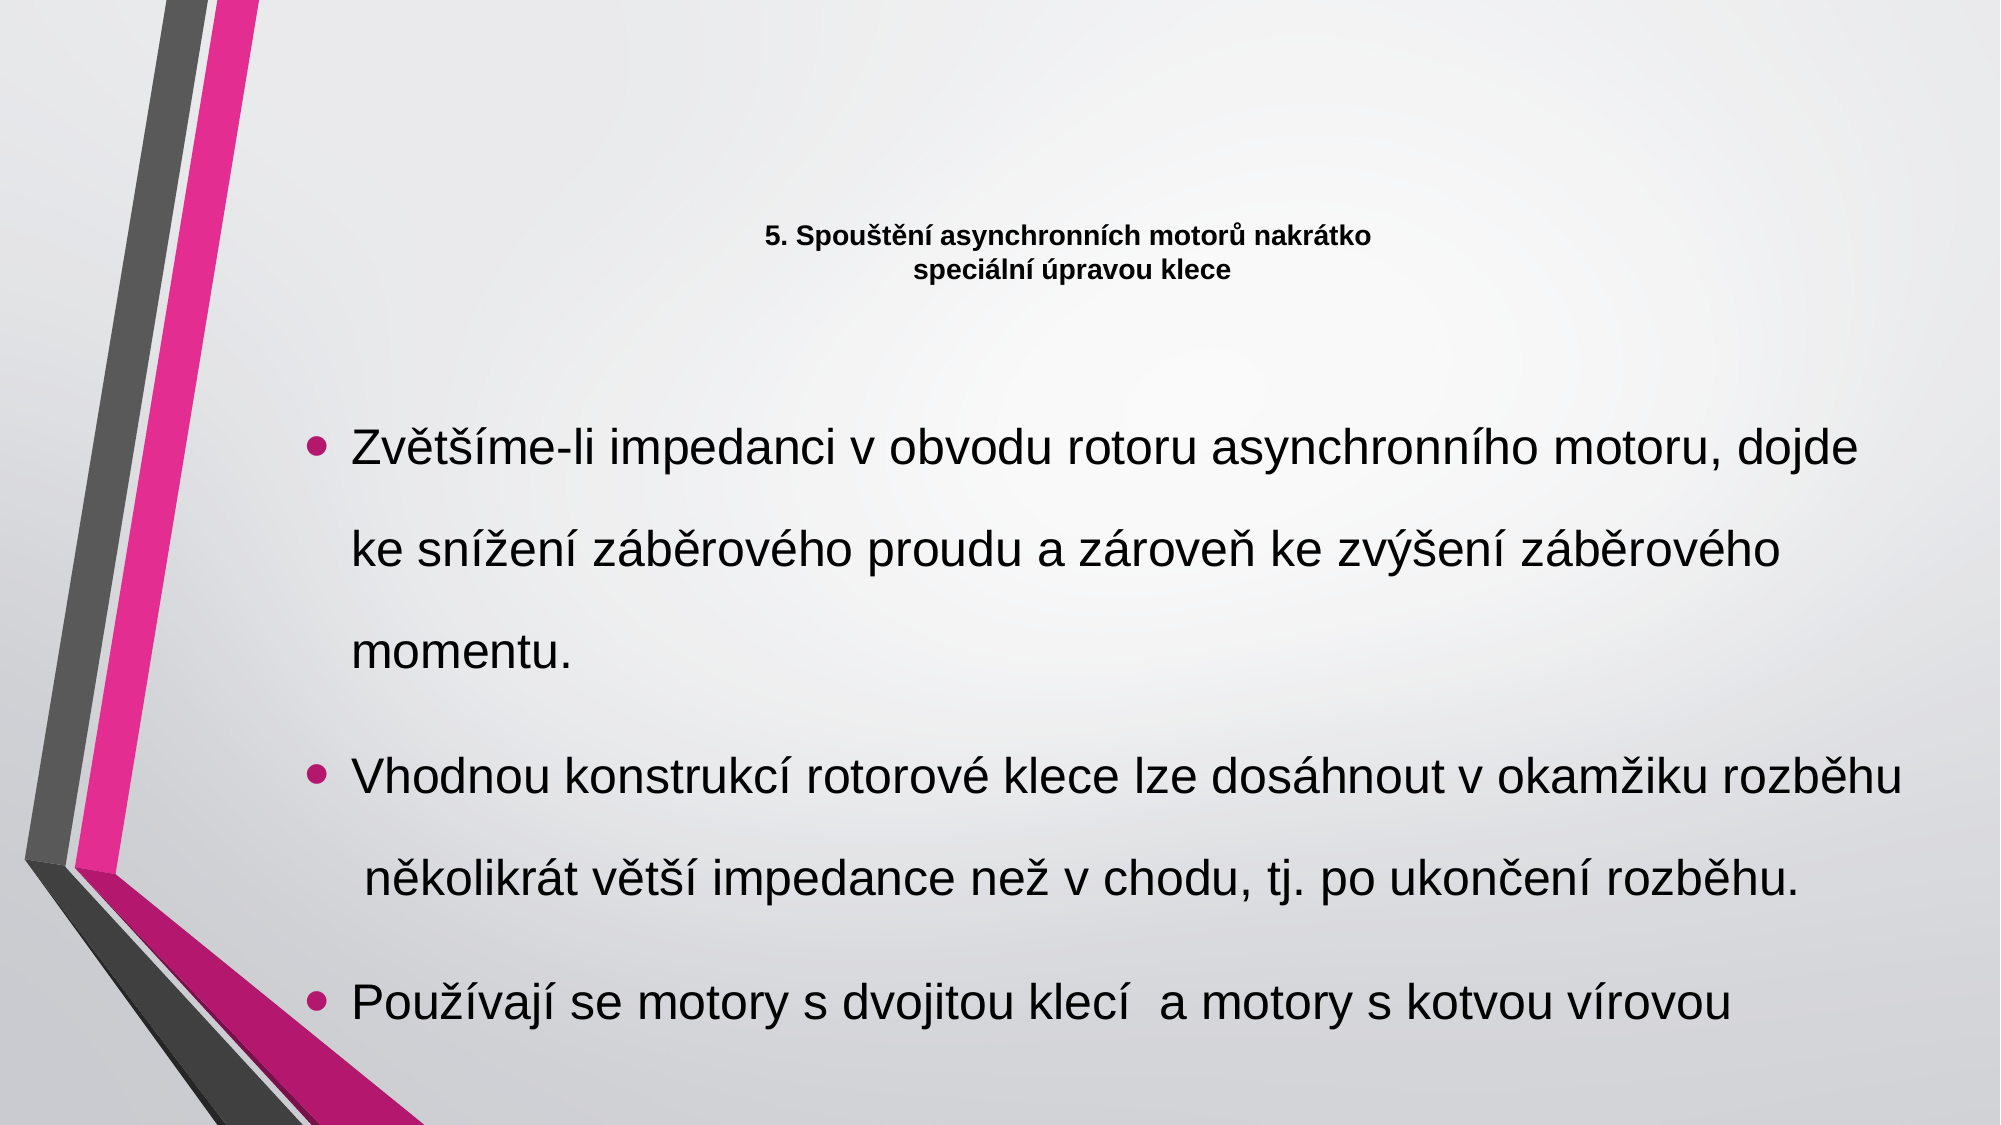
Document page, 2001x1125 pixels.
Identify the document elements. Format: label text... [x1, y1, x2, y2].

list Zvětšíme-li impedanci v obvodu rotoru asynchronního motoru, dojde ke snížení záběrového proudu a zároveň ke zvýšení záběrového momentu. Vhodnou konstrukcí rotorové klece lze dosáhnout v okamžiku rozběhu několikrát větší impedance než v chodu, tj. po ukončení rozběhu. Používají se motory s dvojitou klecí a motory s kotvou vírovou [289, 363, 1933, 1040]
title 5. Spouštění asynchronních motorů nakrátko speciální úpravou klece [250, 153, 1895, 364]
